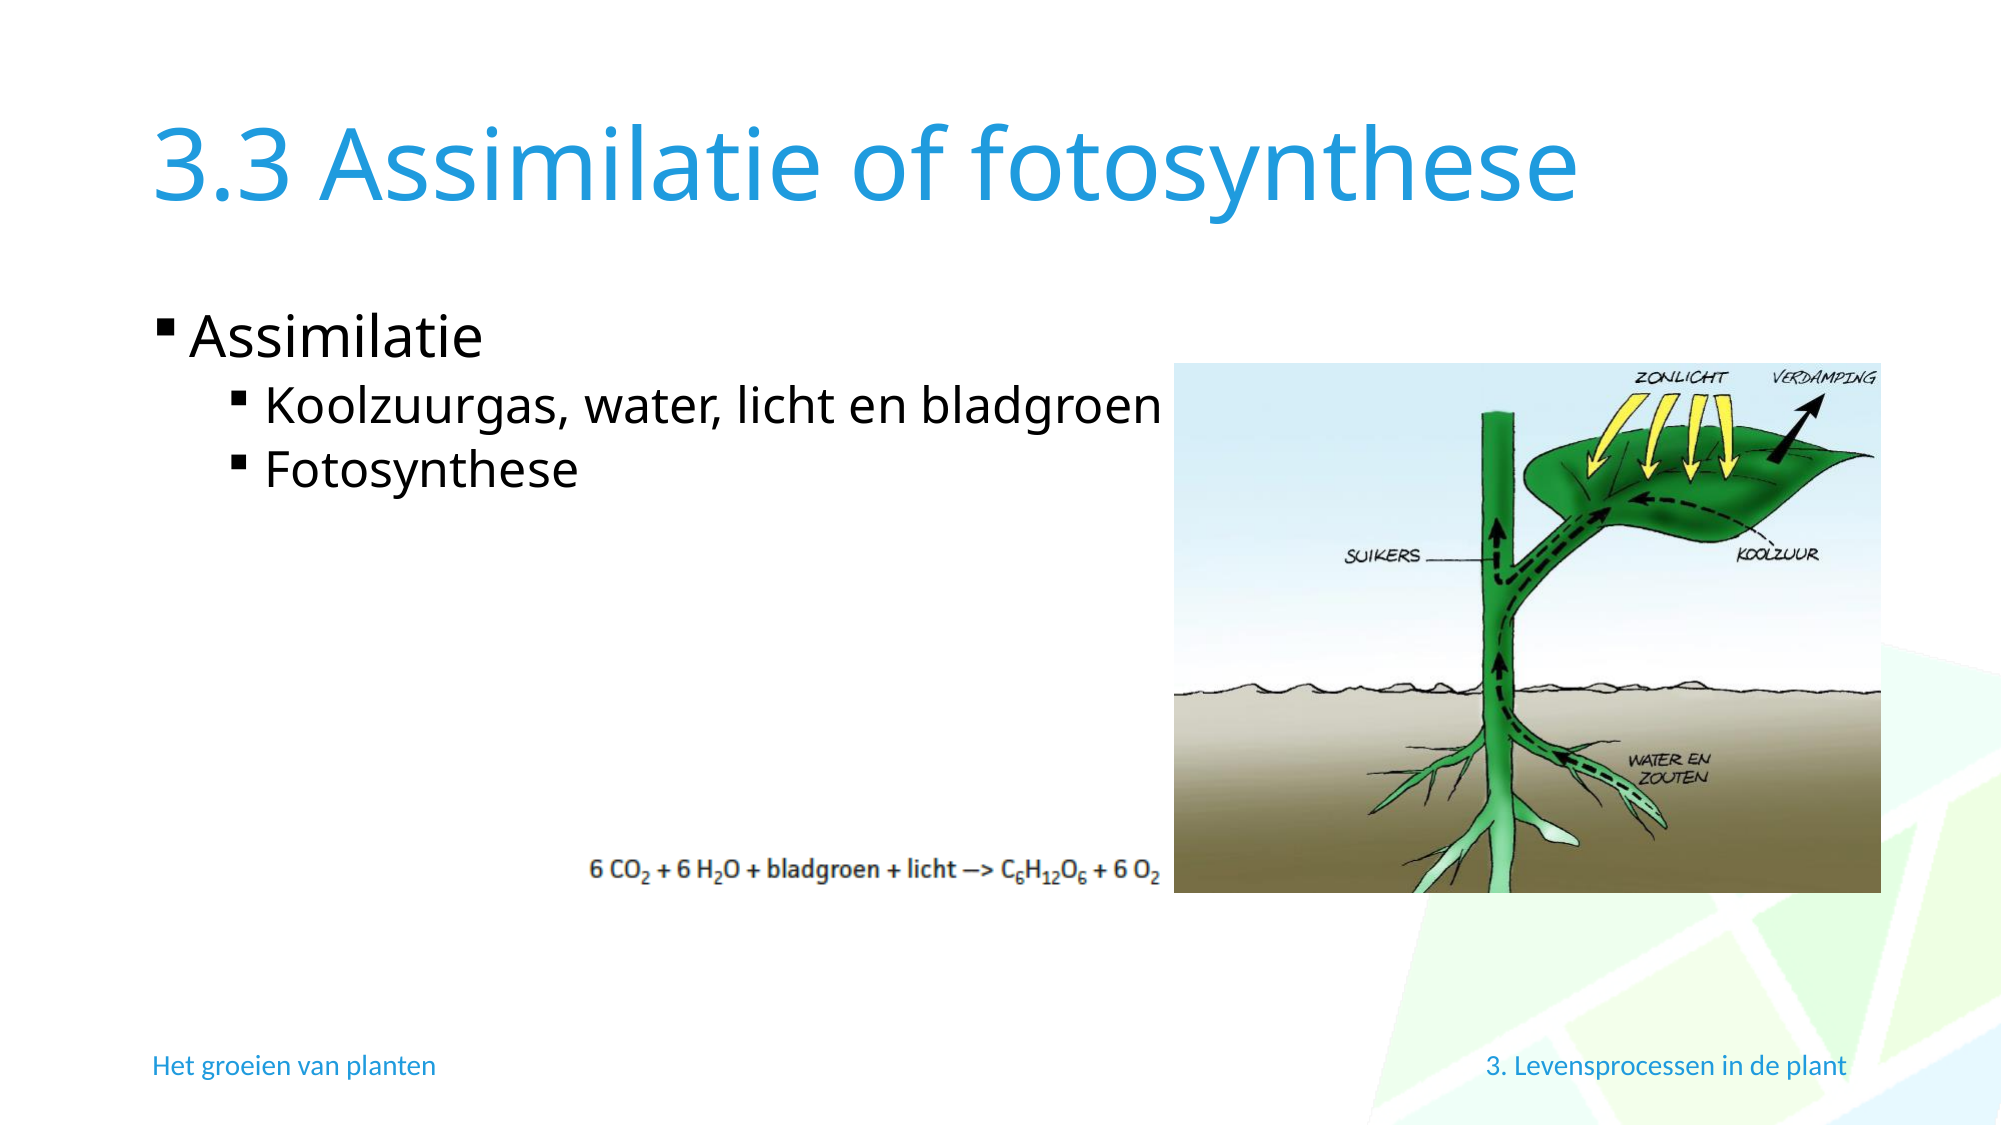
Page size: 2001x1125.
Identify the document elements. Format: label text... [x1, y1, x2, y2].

picture [1174, 363, 1881, 894]
list Het groeien van planten [137, 1042, 588, 1103]
list 3. Levensprocessen in de plant [1412, 1042, 1863, 1103]
picture [587, 850, 1173, 893]
title 3.3 Assimilatie of fotosynthese [137, 59, 1863, 278]
list Assimilatie Koolzuurgas, water, licht en bladgroen Fotosynthese [137, 299, 1863, 1014]
